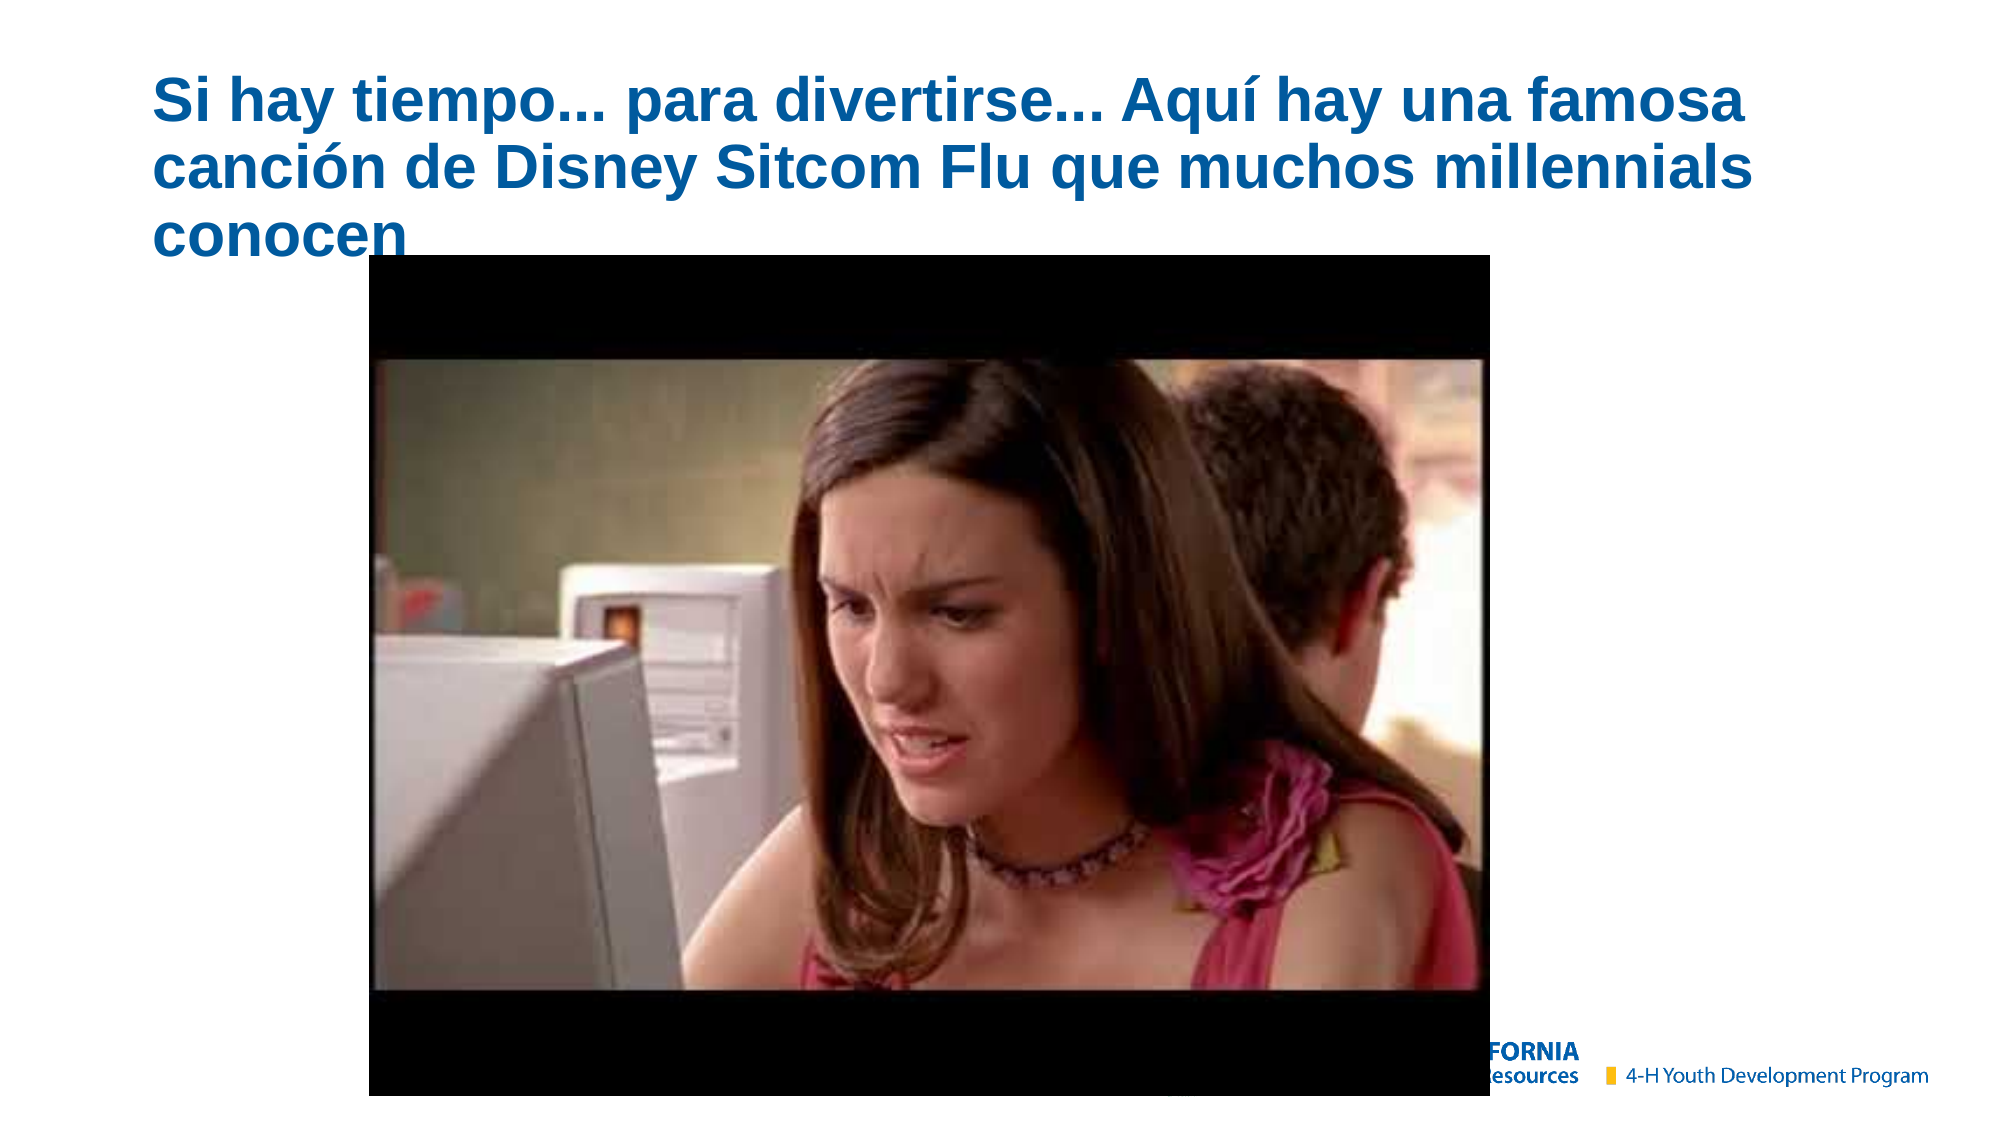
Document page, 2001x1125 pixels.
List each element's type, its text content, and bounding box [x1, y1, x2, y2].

title Si hay tiempo... para divertirse... Aquí hay una famosa canción de Disney Sitcom Flu que muchos millennials conocen [137, 59, 1802, 278]
picture [369, 255, 1935, 1100]
